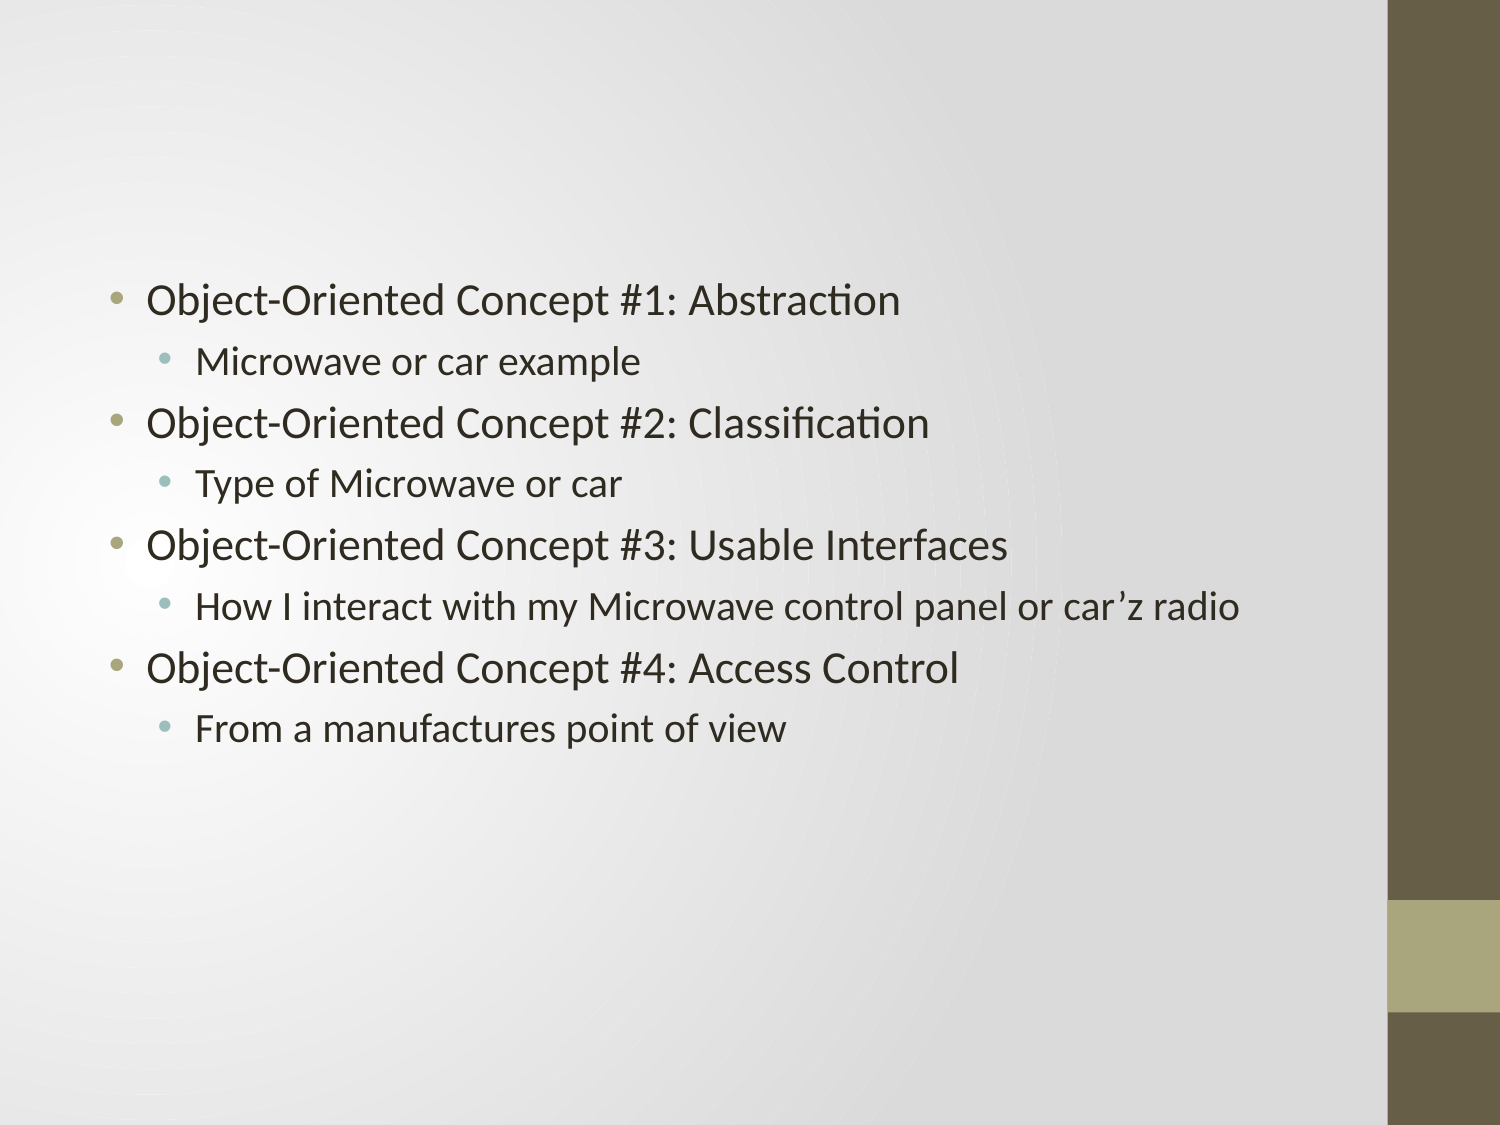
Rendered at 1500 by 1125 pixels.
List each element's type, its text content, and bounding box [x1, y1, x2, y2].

list Object-Oriented Concept #1: Abstraction Microwave or car example Object-Oriented Concept #2: Classification Type of Microwave or car Object-Oriented Concept #3: Usable Interfaces How I interact with my Microwave control panel or car’z radio Object-Oriented Concept #4: Access Control From a manufactures point of view [75, 262, 1325, 1050]
